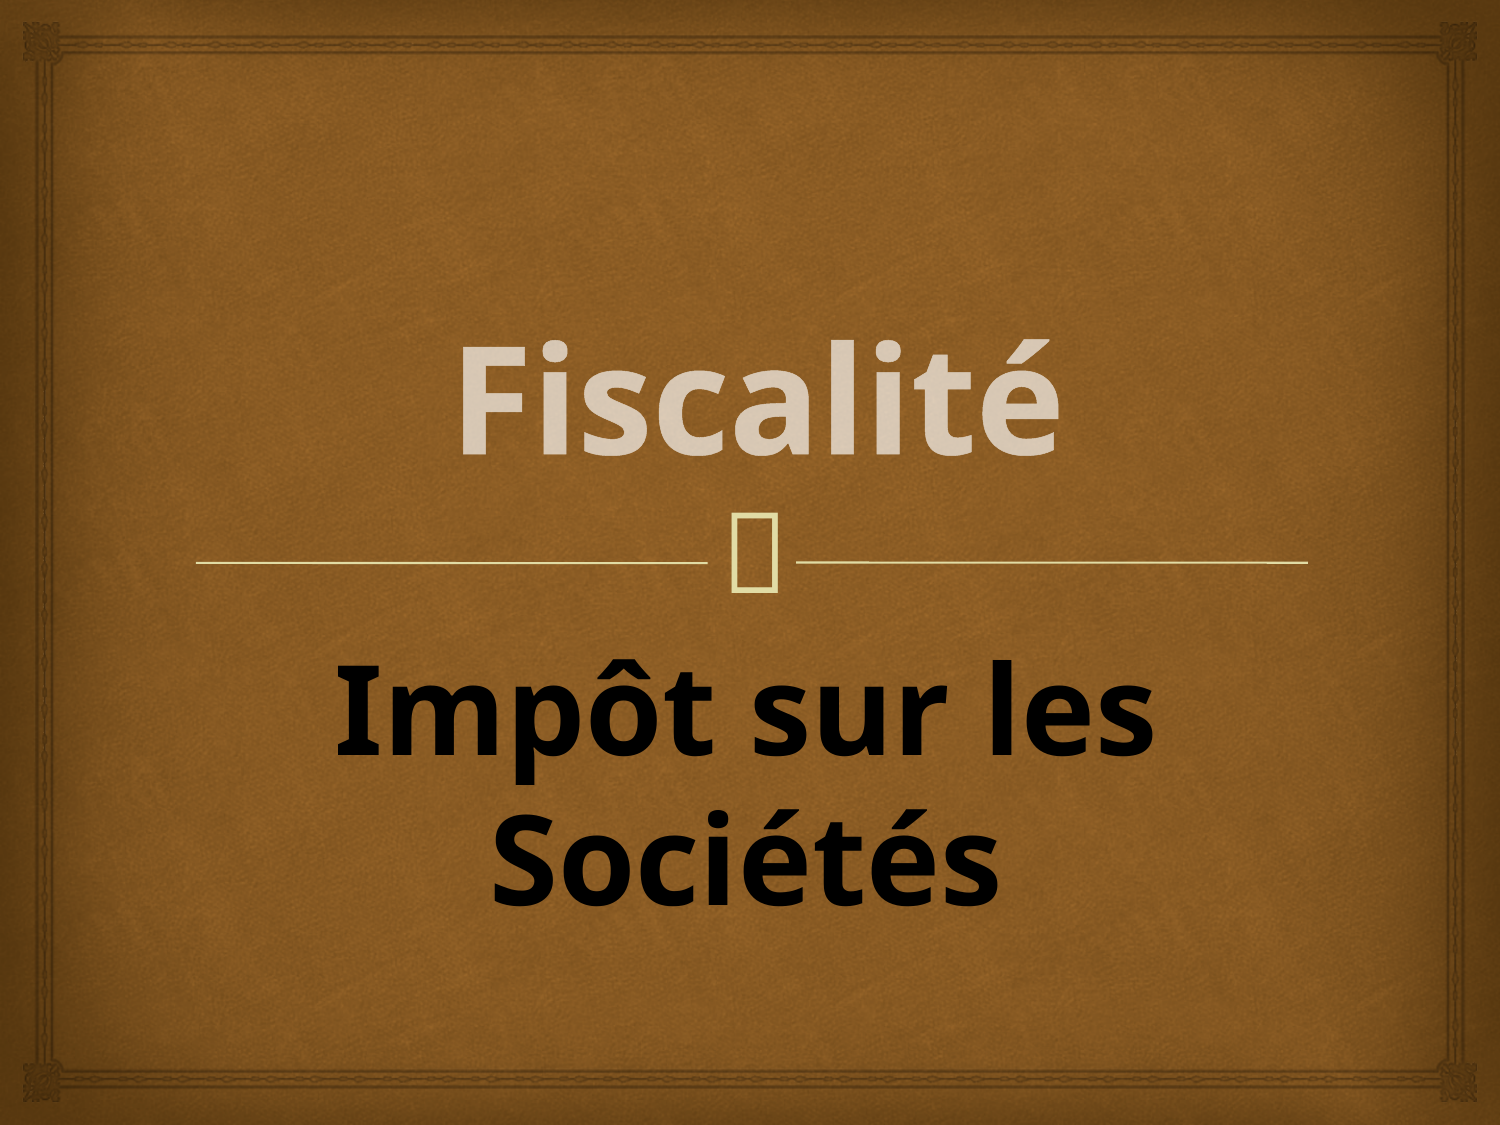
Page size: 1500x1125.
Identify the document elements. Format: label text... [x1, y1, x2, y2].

title Fiscalité [64, 241, 1451, 492]
text_box Impôt sur les Sociétés [53, 655, 1440, 905]
picture [0, 0, 1500, 1125]
